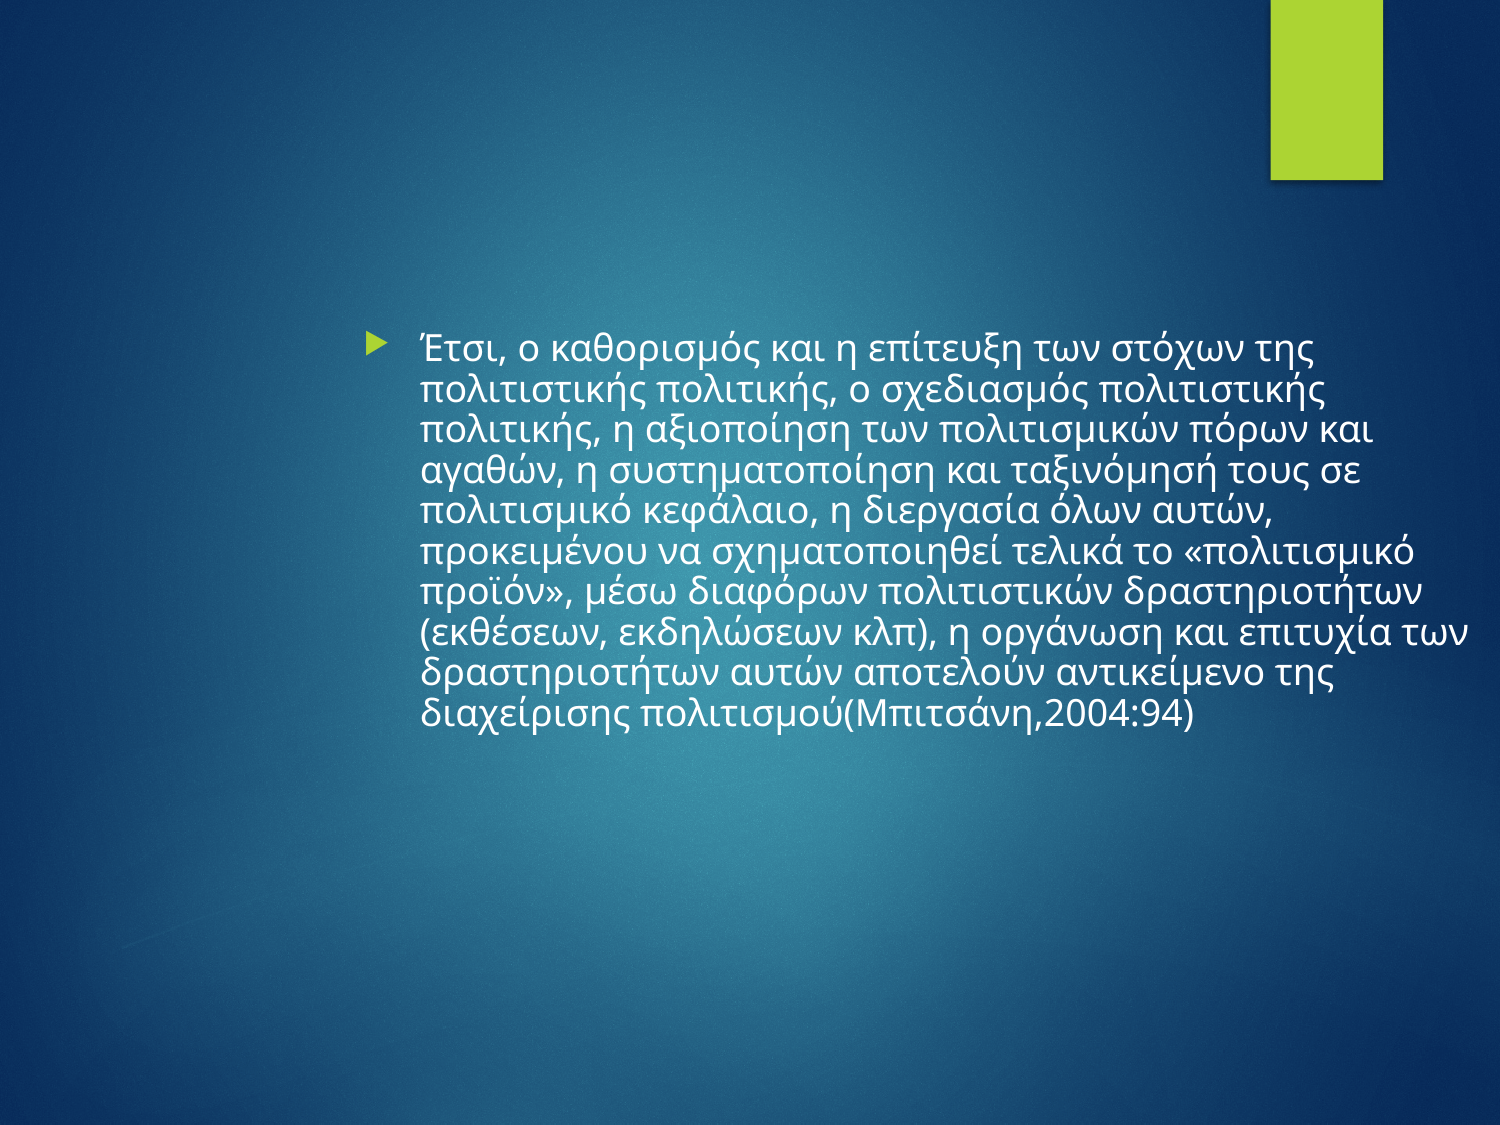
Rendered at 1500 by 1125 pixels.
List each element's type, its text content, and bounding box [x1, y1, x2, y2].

list Έτσι, ο καθορισμός και η επίτευξη των στόχων της πολιτιστικής πολιτικής, ο σχεδιασμός πολιτιστικής πολιτικής, η αξιοποίηση των πολιτισμικών πόρων και αγαθών, η συστηματοποίηση και ταξινόμησή τους σε πολιτισμικό κεφάλαιο, η διεργασία όλων αυτών, προκειμένου να σχηματοποιηθεί τελικά το «πολιτισμικό προϊόν», μέσω διαφόρων πολιτιστικών δραστηριοτήτων (εκθέσεων, εκδηλώσεων κλπ), η οργάνωση και επιτυχία των δραστηριοτήτων αυτών αποτελούν αντικείμενο της διαχείρισης πολιτισμού(Μπιτσάνη,2004:94) [348, 178, 1500, 947]
